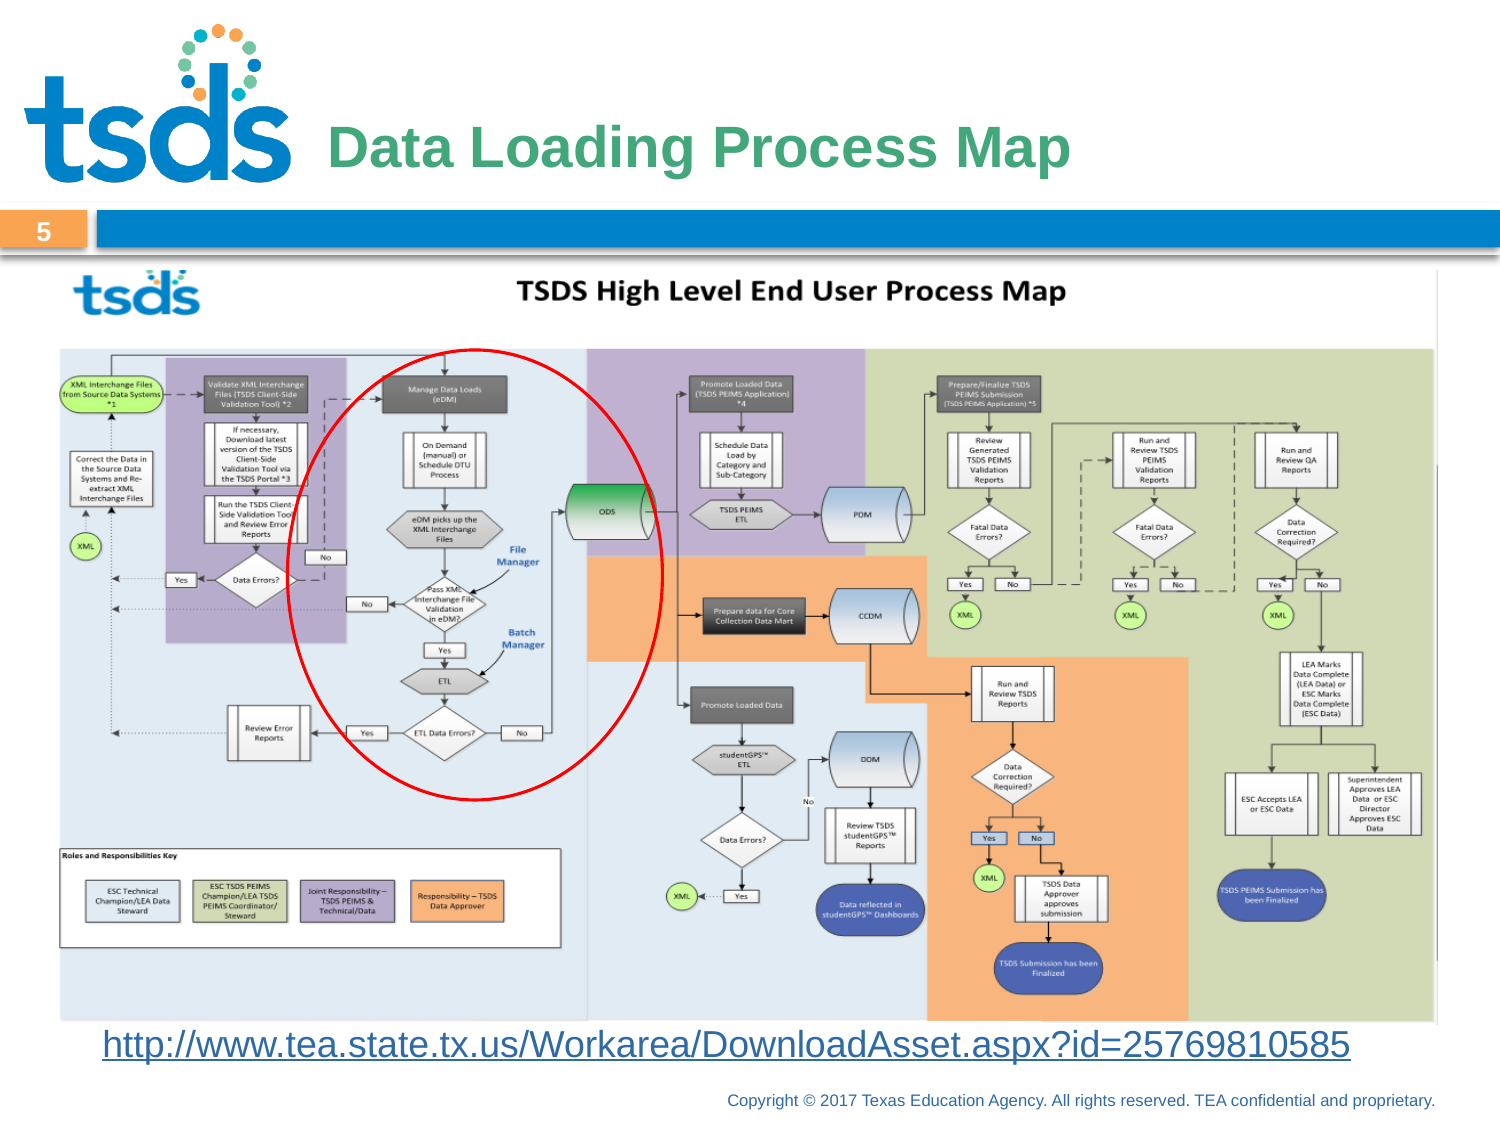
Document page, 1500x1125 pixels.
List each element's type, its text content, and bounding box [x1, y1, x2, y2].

picture [24, 24, 291, 191]
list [49, 270, 1438, 1026]
text_box http://www.tea.state.tx.us/Workarea/DownloadAsset.aspx?id=25769810585 [87, 1032, 1438, 1073]
title Data Loading Process Map [312, 87, 1413, 200]
slide_number 5 [0, 210, 88, 251]
